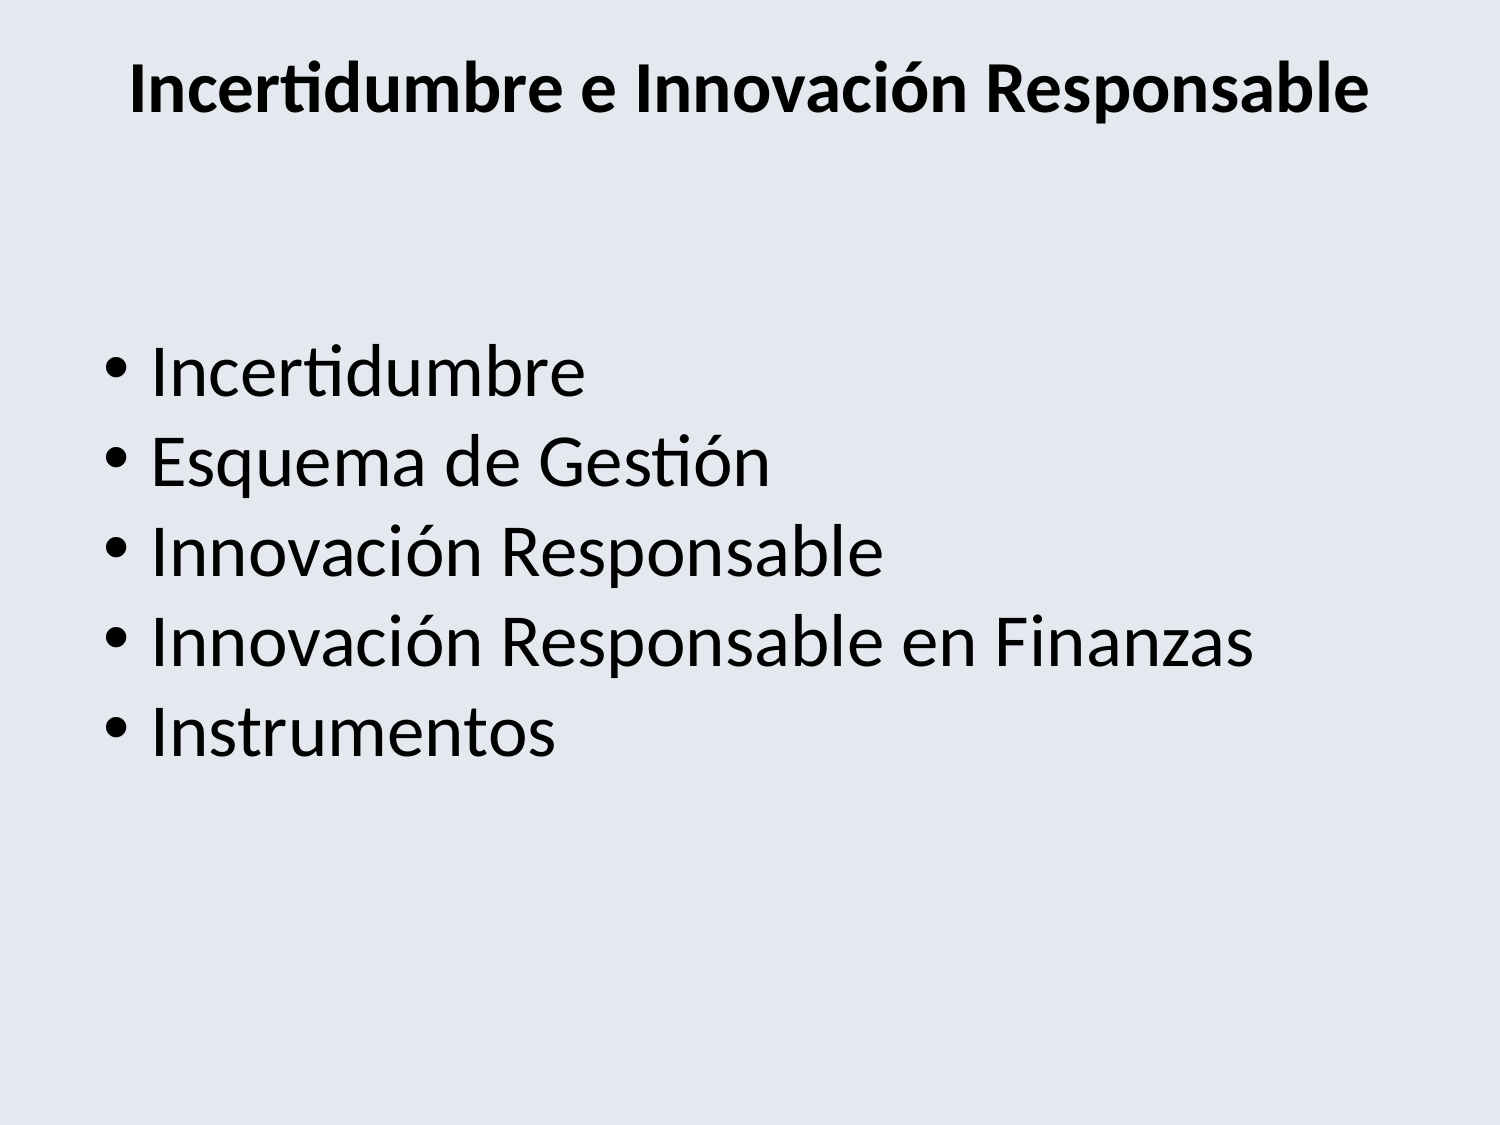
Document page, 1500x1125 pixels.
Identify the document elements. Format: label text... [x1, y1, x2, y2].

title Incertidumbre e Innovación Responsable [0, 4, 1500, 161]
text_box Incertidumbre Esquema de Gestión Innovación Responsable Innovación Responsable en Finanzas Instrumentos [88, 314, 1447, 915]
